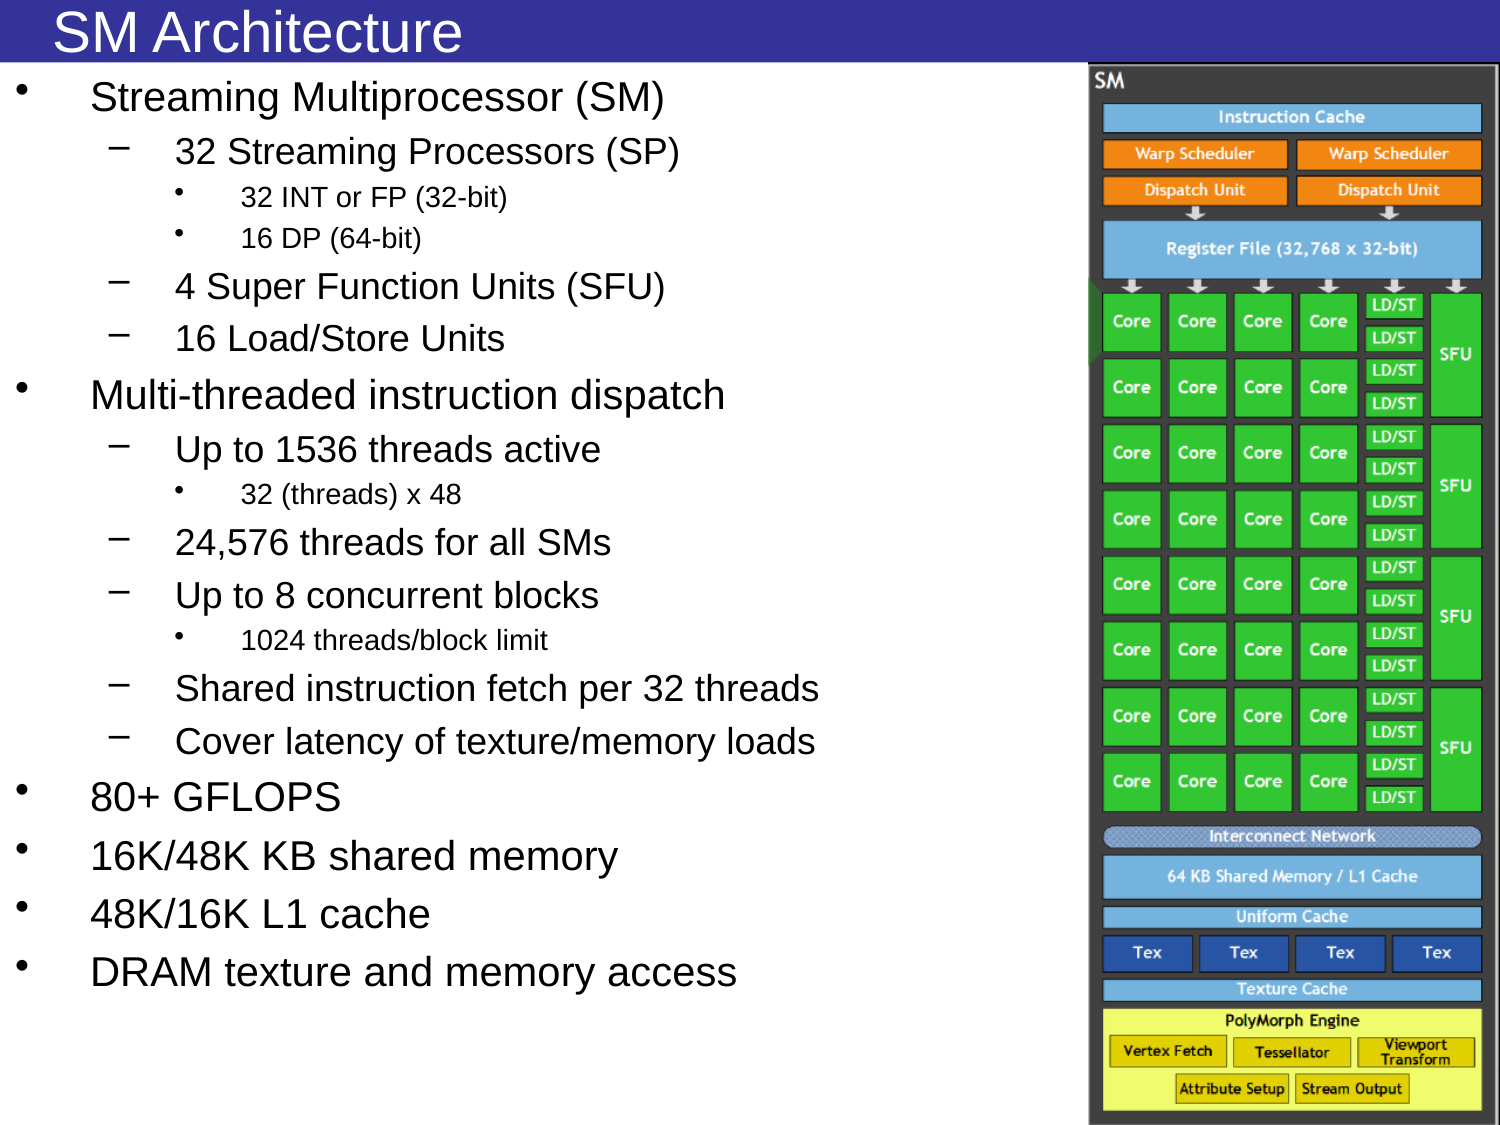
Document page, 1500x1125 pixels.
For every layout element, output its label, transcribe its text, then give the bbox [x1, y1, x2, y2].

list Streaming Multiprocessor (SM) 32 Streaming Processors (SP) 32 INT or FP (32-bit) 16 DP (64-bit) 4 Super Function Units (SFU) 16 Load/Store Units Multi-threaded instruction dispatch Up to 1536 threads active 32 (threads) x 48 24,576 threads for all SMs Up to 8 concurrent blocks 1024 threads/block limit Shared instruction fetch per 32 threads Cover latency of texture/memory loads 80+ GFLOPS 16K/48K KB shared memory 48K/16K L1 cache DRAM texture and memory access [0, 62, 1026, 1125]
title SM Architecture [37, 7, 1426, 51]
picture [1087, 62, 1500, 1125]
